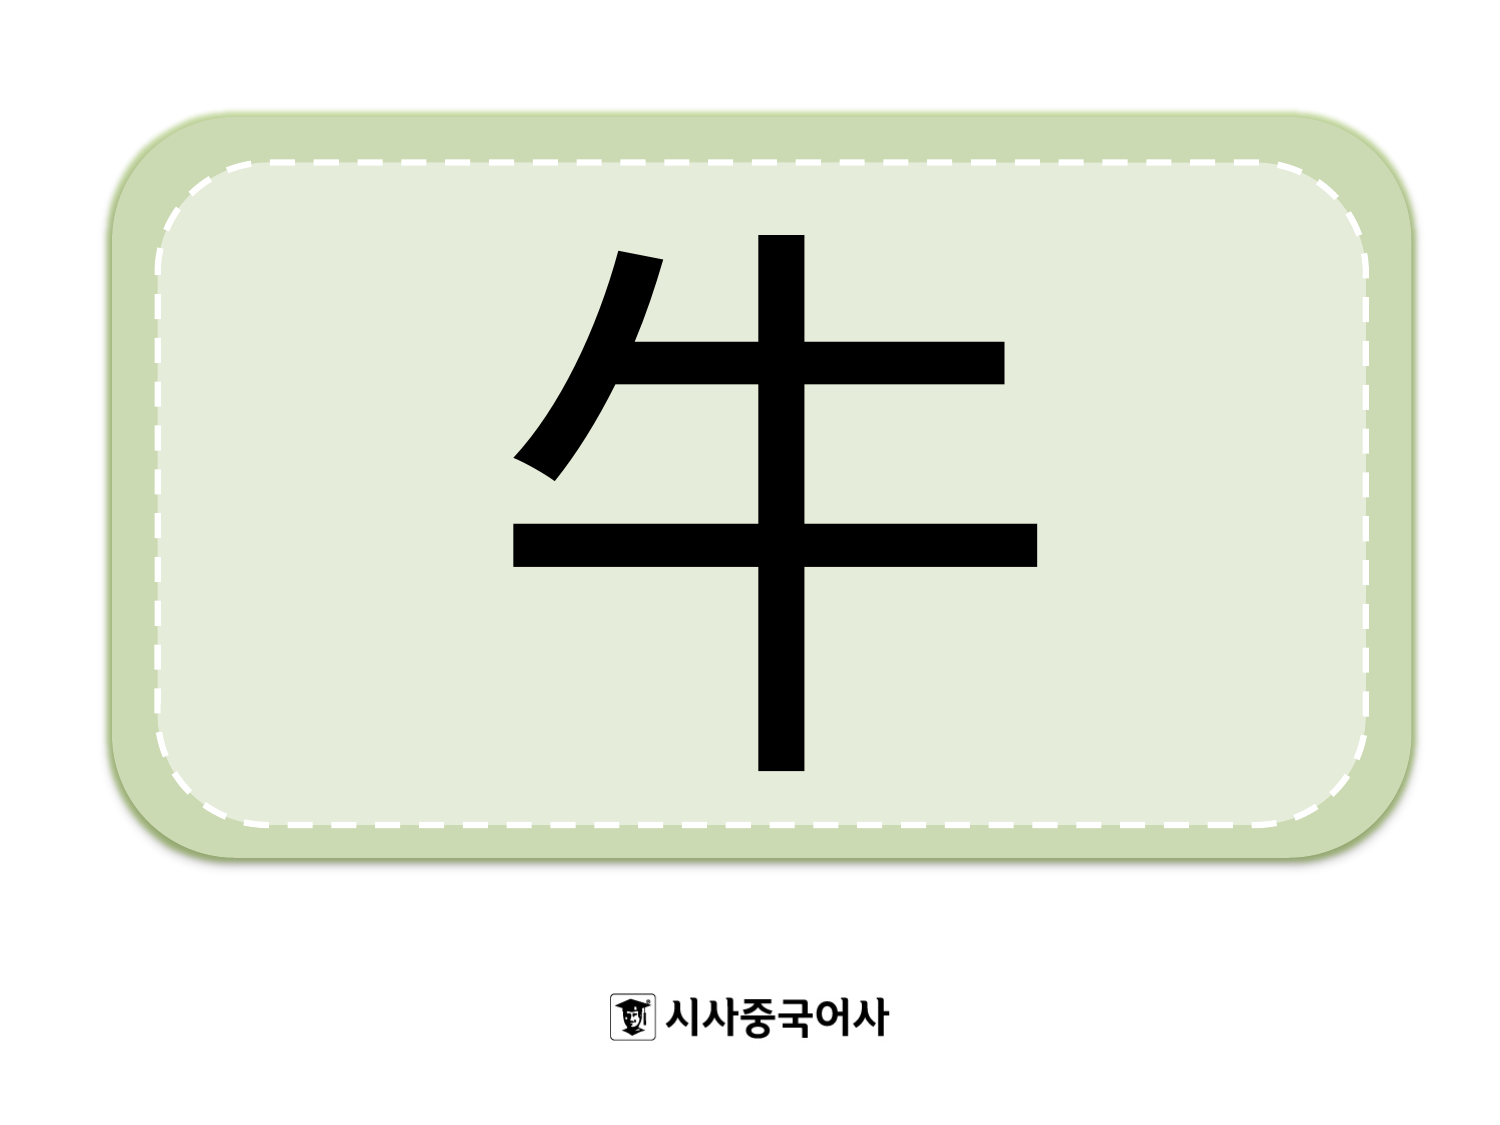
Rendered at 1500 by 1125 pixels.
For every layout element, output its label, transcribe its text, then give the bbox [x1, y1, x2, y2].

picture [602, 987, 898, 1047]
text_box 牛 [171, 160, 1380, 824]
